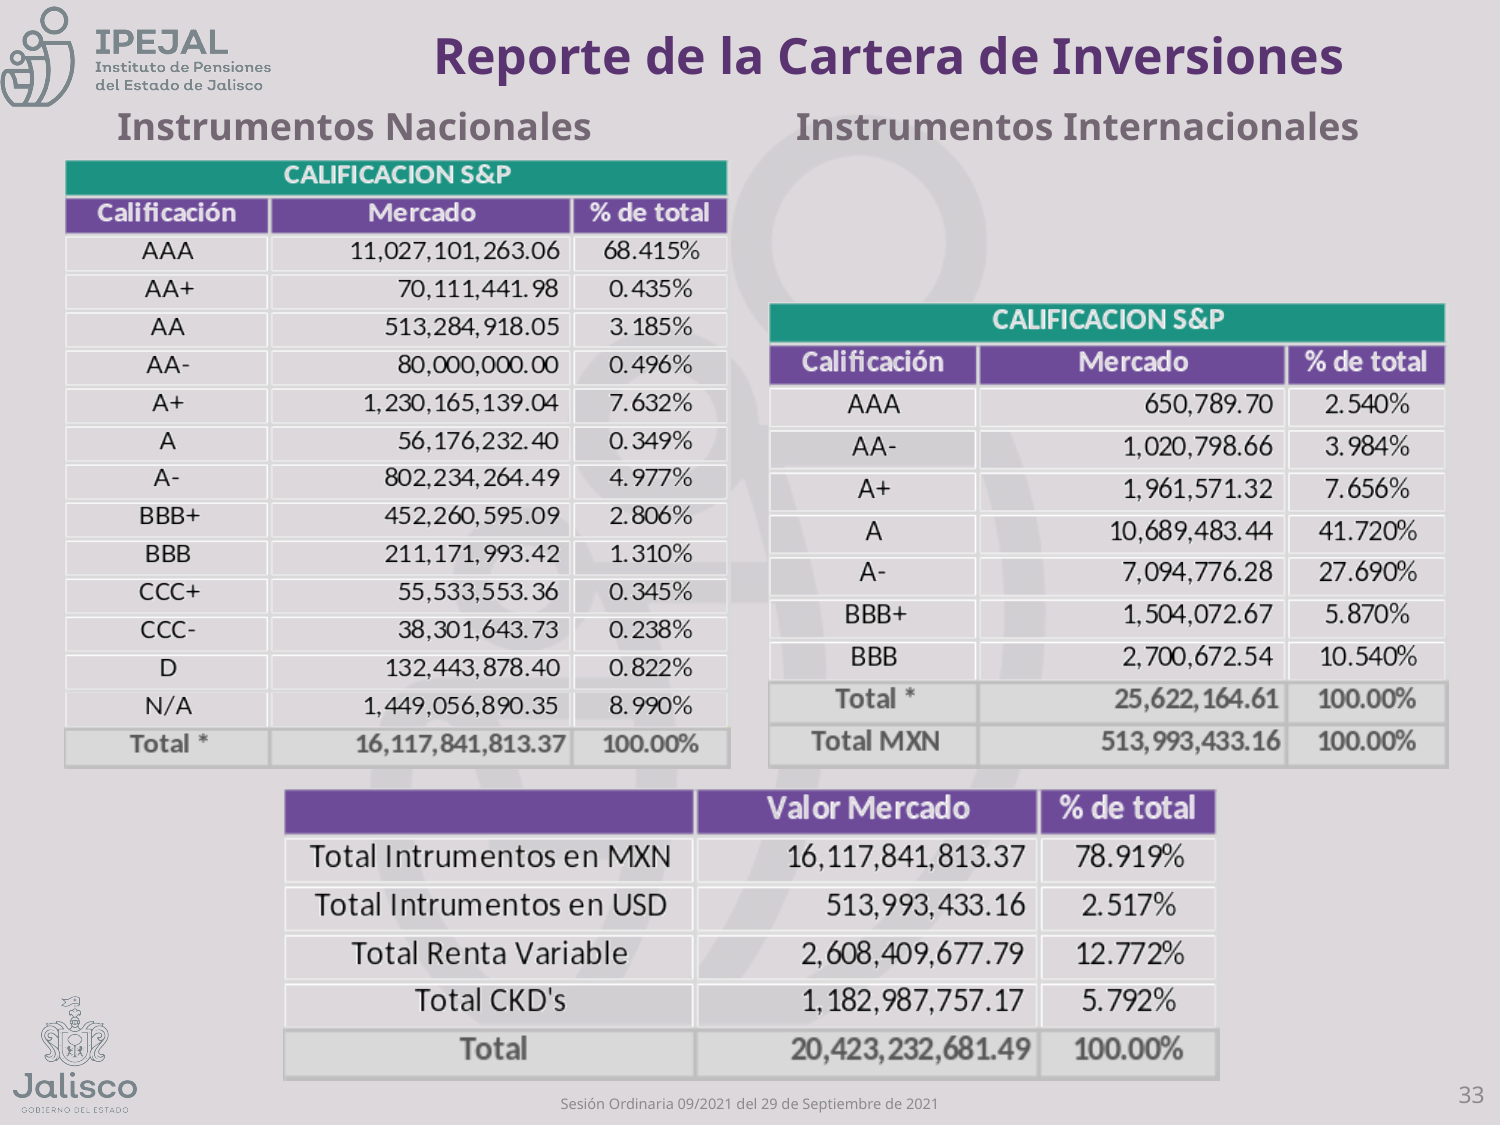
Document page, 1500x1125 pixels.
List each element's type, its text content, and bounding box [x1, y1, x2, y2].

text_box Instrumentos Nacionales [73, 96, 607, 156]
picture [768, 301, 1450, 769]
footer Sesión Ordinaria 09/2021 del 29 de Septiembre de 2021 [472, 1093, 1028, 1125]
slide_number 33 [1411, 1066, 1500, 1125]
text_box Instrumentos Internacionales [752, 96, 1375, 156]
text_box Reporte de la Cartera de Inversiones [277, 23, 1500, 149]
picture [0, 988, 166, 1125]
picture [64, 158, 732, 769]
picture [0, 6, 271, 107]
picture [282, 788, 1221, 1082]
